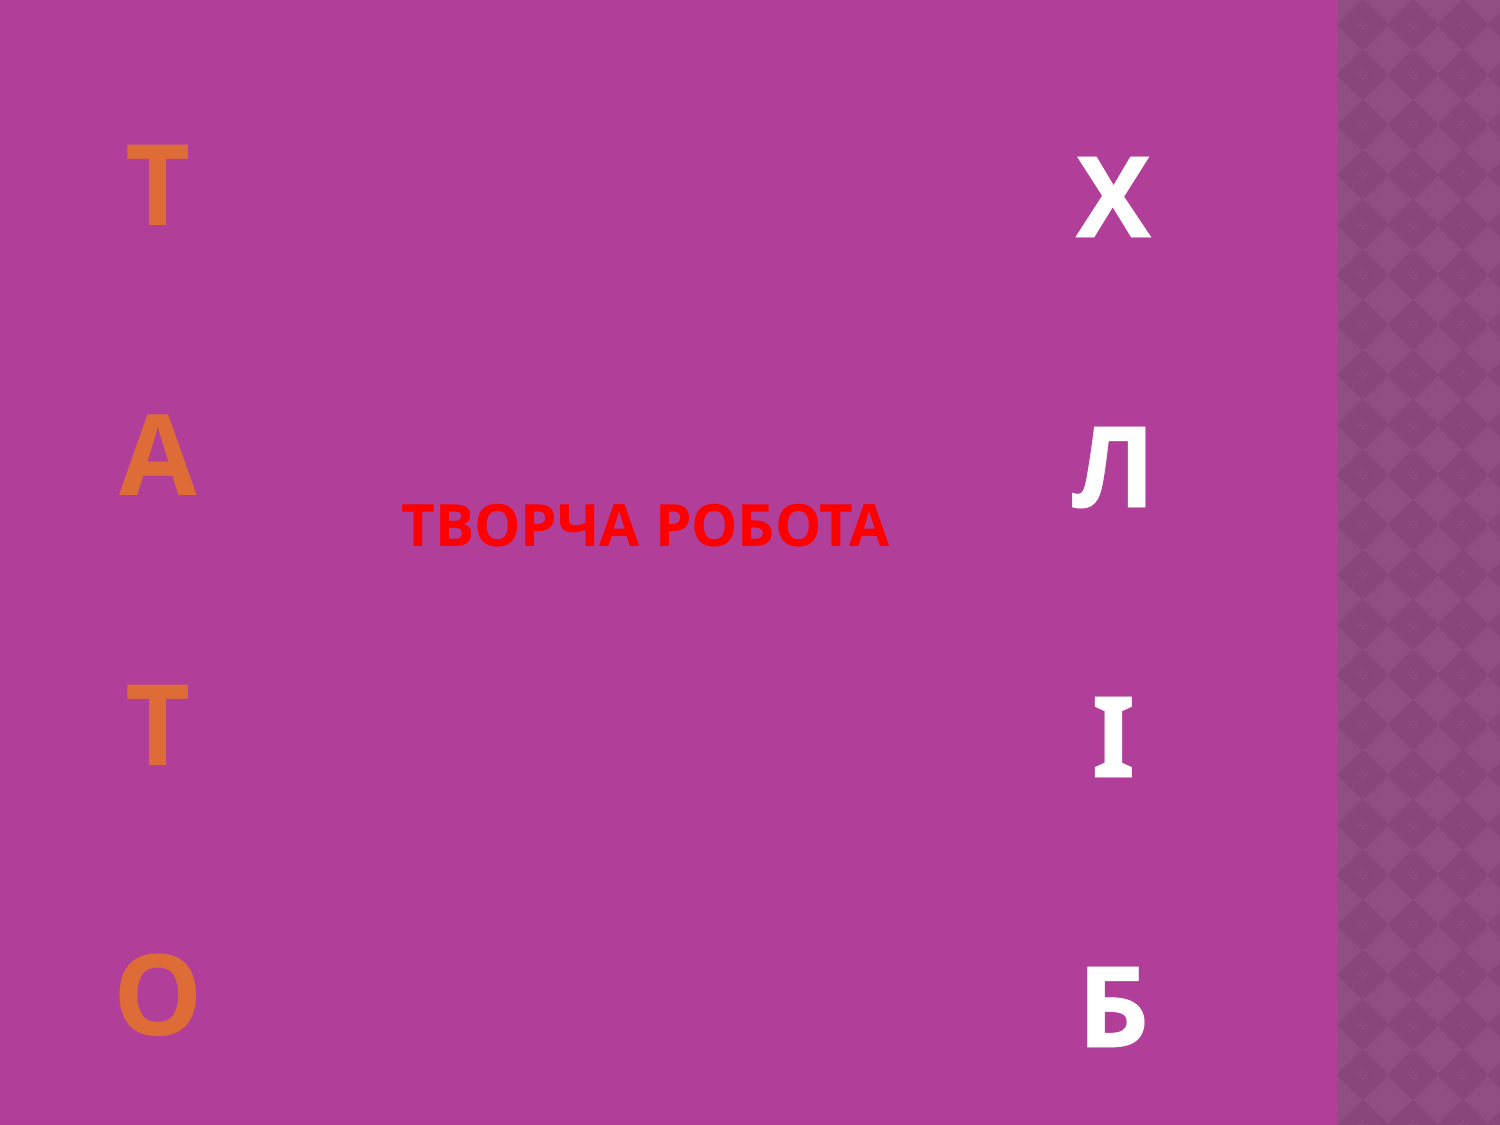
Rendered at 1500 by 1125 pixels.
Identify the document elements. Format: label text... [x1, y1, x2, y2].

text_box Т А Т О [58, 105, 258, 1066]
text_box Х Л І Б [996, 117, 1231, 1077]
text_box ТВОРЧА РОБОТА [386, 480, 926, 566]
